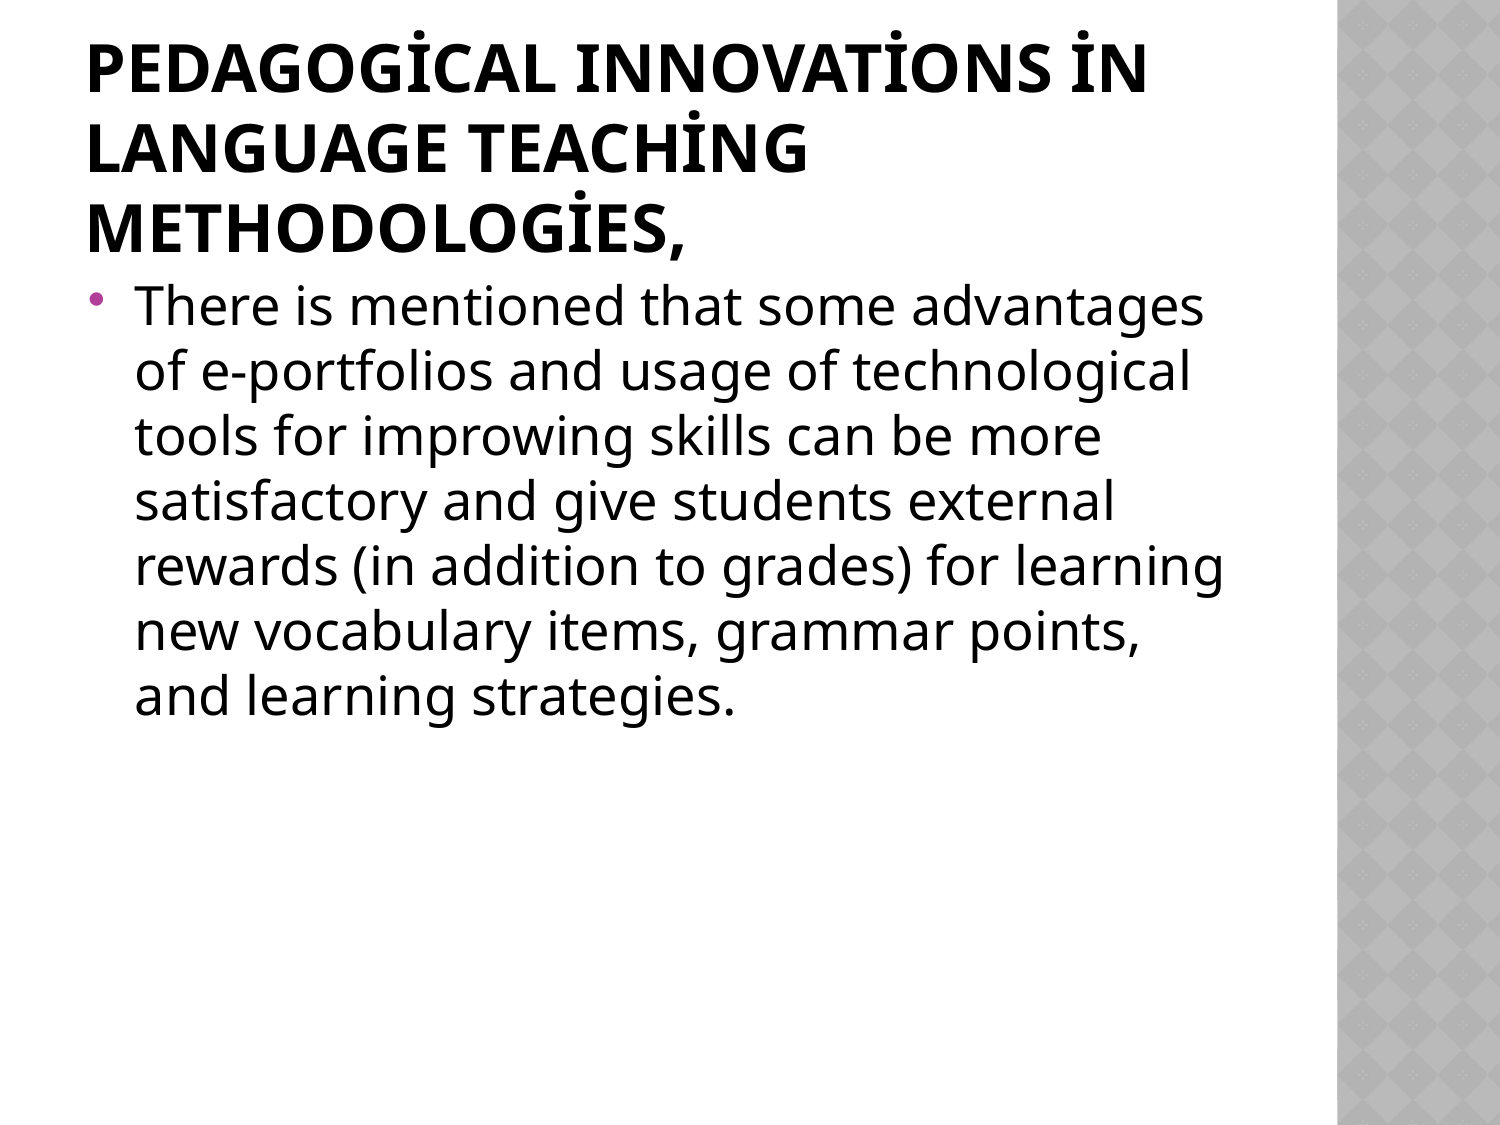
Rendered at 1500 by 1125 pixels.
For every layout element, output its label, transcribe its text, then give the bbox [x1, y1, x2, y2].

list There is mentioned that some advantages of e-portfolios and usage of technological tools for improwing skills can be more satisfactory and give students external rewards (in addition to grades) for learning new vocabulary items, grammar points, and learning strategies. [75, 264, 1263, 1059]
title Pedagogical Innovations in Language Teaching Methodologies, [76, 0, 1265, 266]
